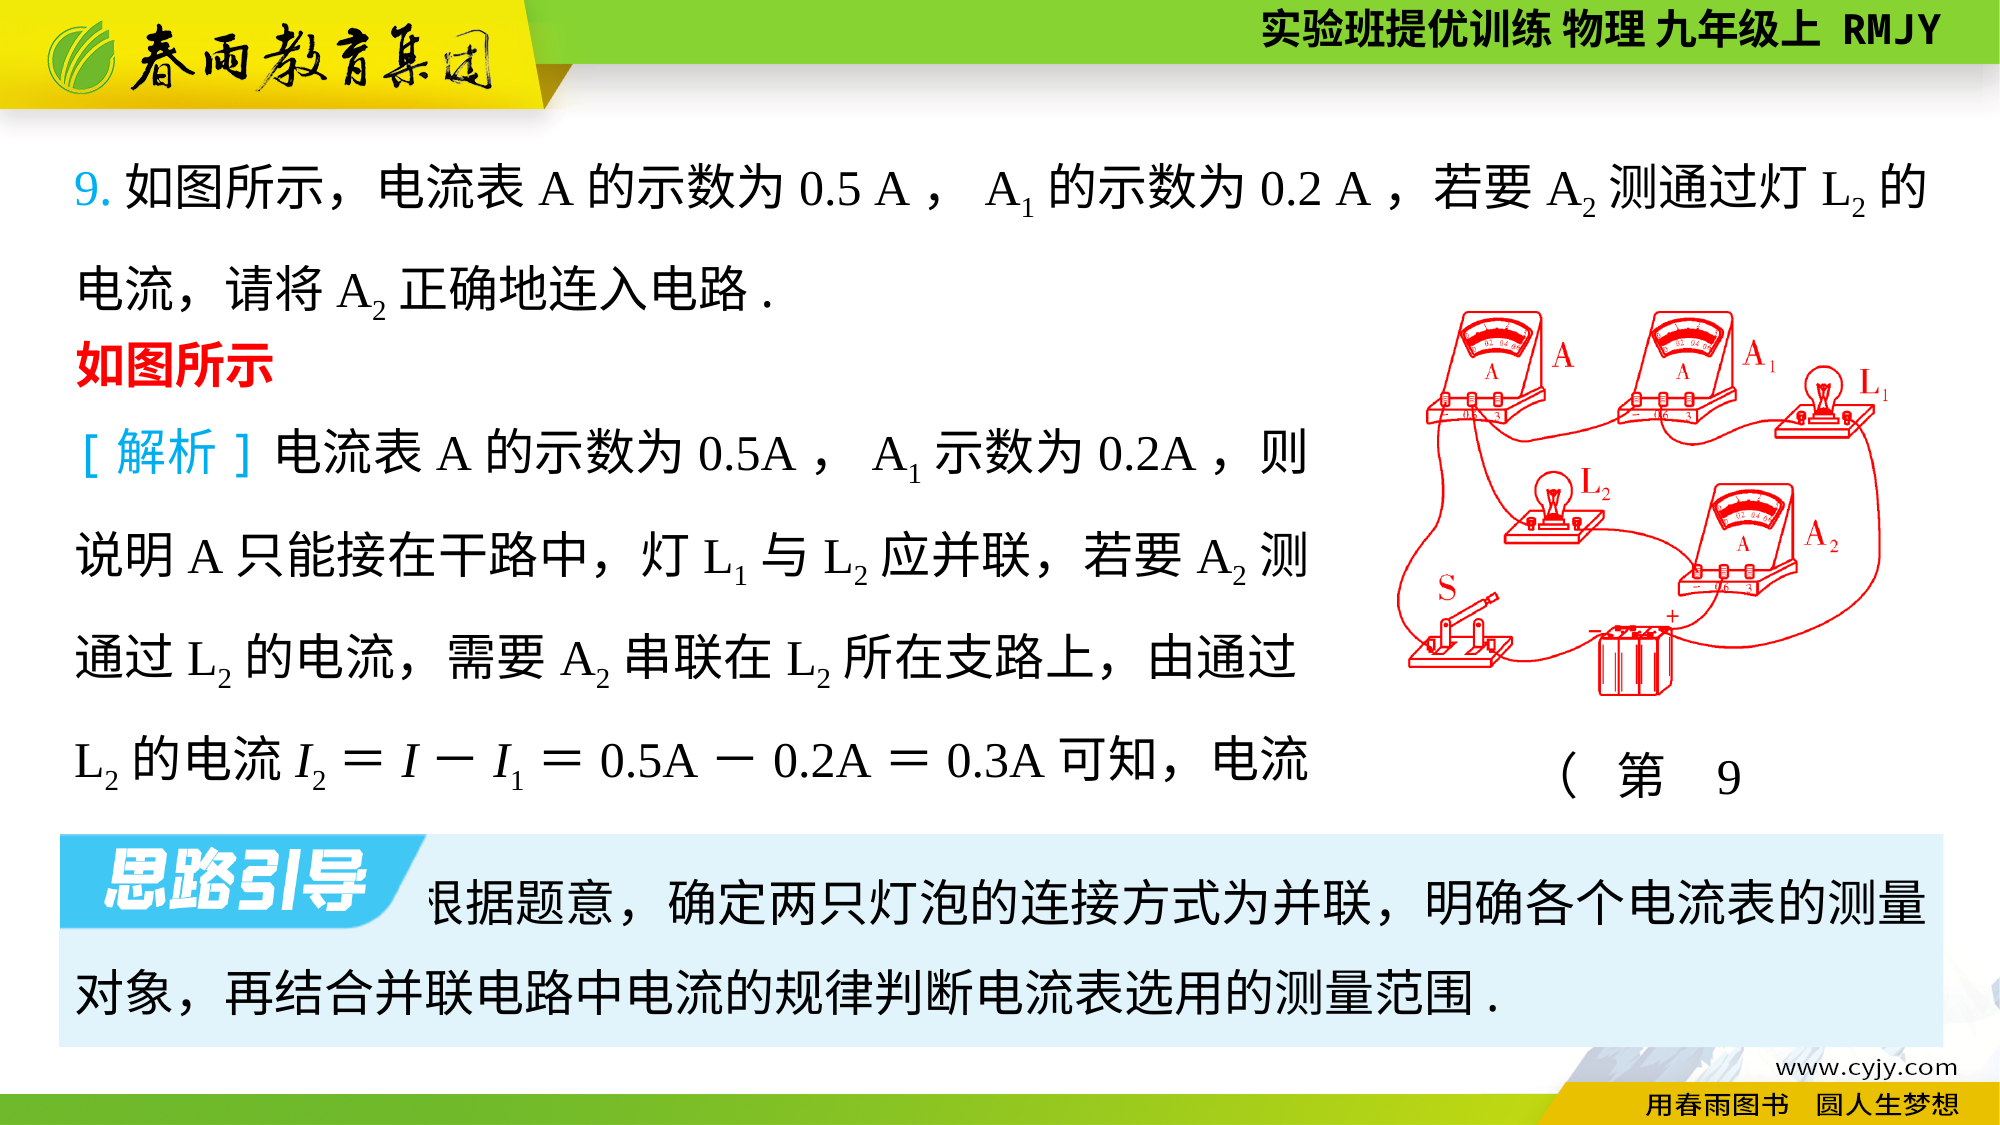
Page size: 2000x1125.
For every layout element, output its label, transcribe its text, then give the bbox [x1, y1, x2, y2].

text_box （第9题） [1513, 708, 1769, 812]
text_box [解析]电流表A的示数为0.5A，A1示数为0.2A，则说明A只能接在干路中，灯L1与L2应并联，若要A2测通过L2的电流，需要A2串联在L2所在支路上，由通过L2的电流I2＝I－I1＝0.5A－0.2A＝0.3A可知，电流表A2应选择0～0.6A的测量范围. [59, 379, 1325, 833]
picture [0, 0, 2000, 1125]
text_box 根据题意，确定两只灯泡的连接方式为并联，明确各个电流表的测量对象，再结合并联电路中电流的规律判断电流表选用的测量范围. [59, 833, 1944, 1048]
list 9.如图所示，电流表A的示数为0.5 A，A1的示数为0.2 A，若要A2测通过灯L2的电流，请将A2正确地连入电路. [59, 113, 1944, 299]
text_box 如图所示 [60, 296, 291, 379]
